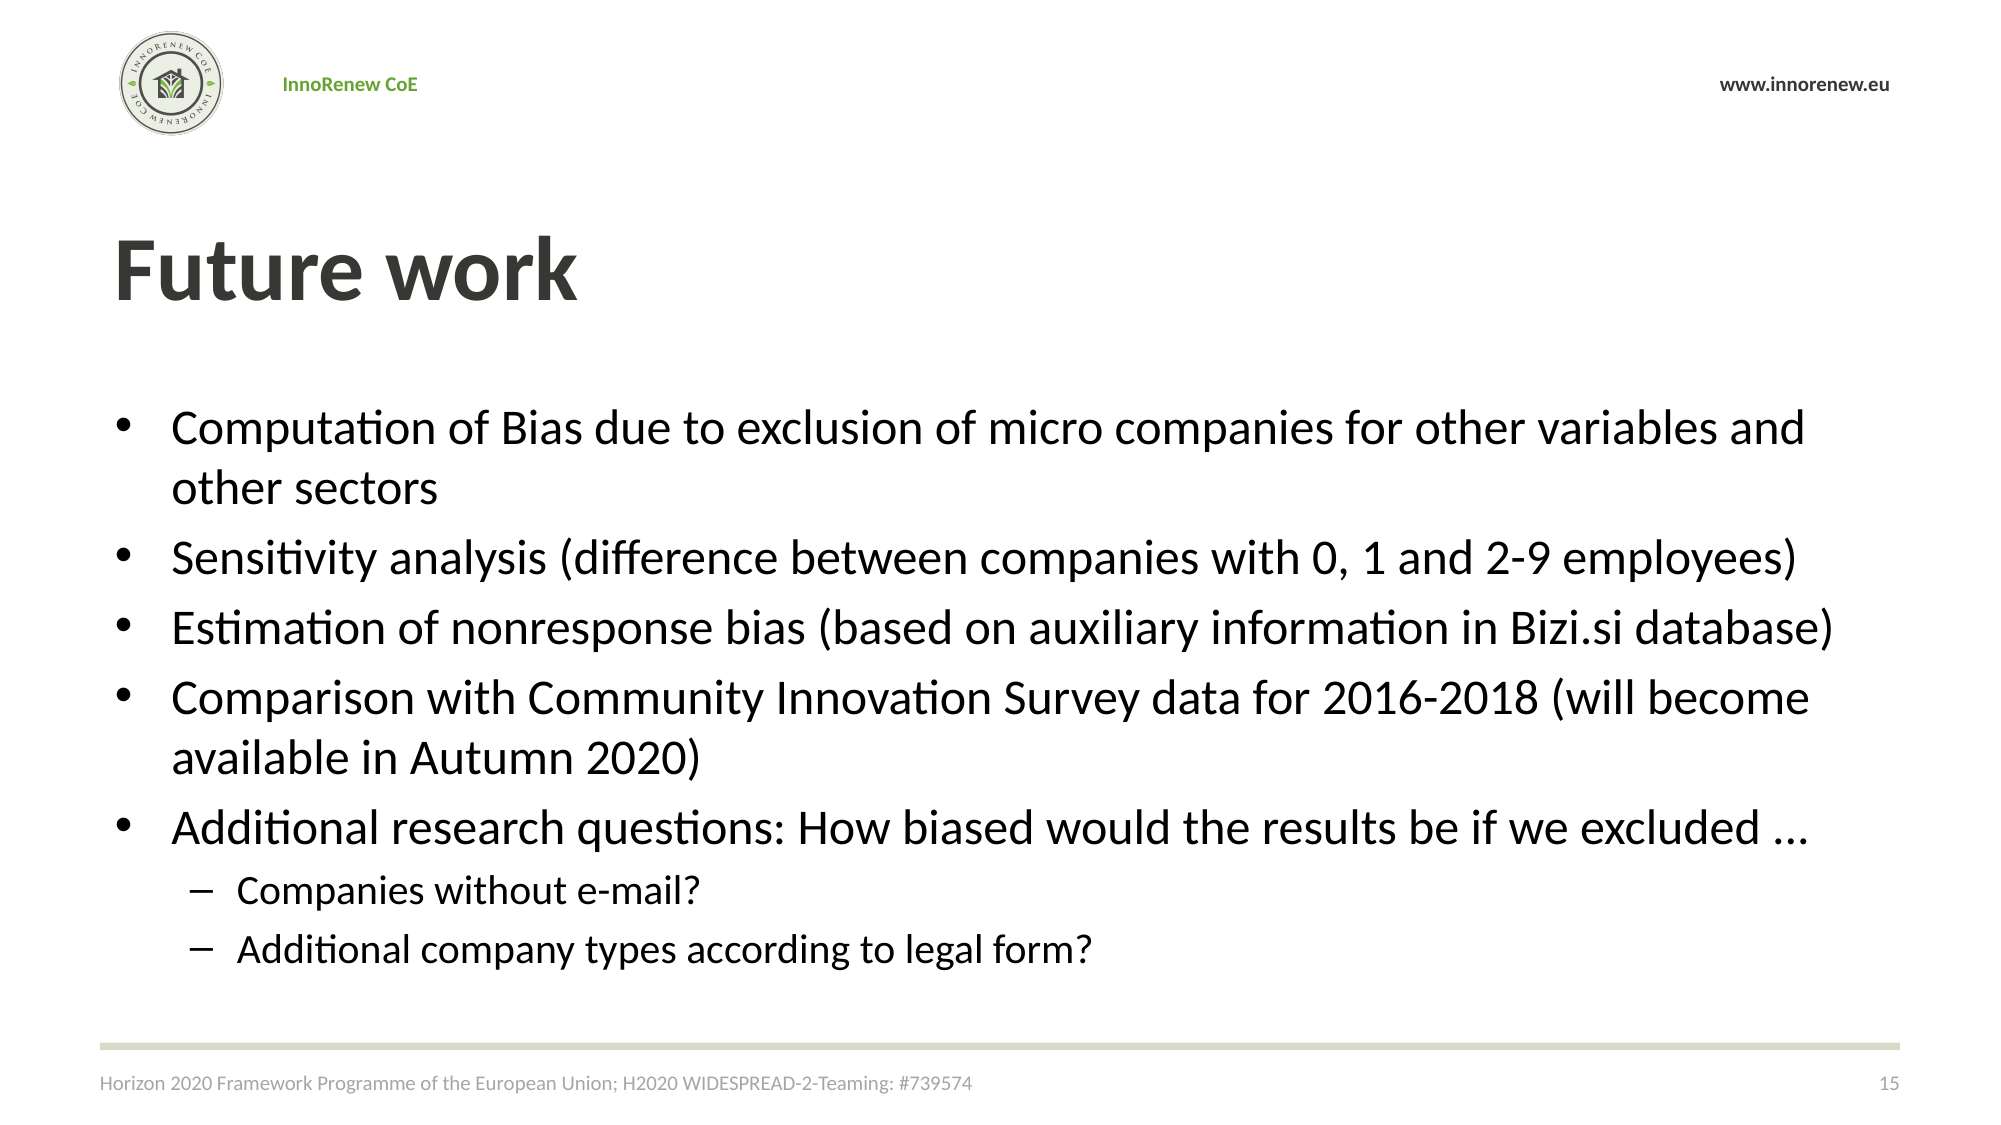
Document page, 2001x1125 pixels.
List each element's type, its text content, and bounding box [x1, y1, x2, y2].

footer Horizon 2020 Framework Programme of the European Union; H2020 WIDESPREAD-2-Teaming: #739574 [99, 1042, 1340, 1103]
list Computation of Bias due to exclusion of micro companies for other variables and other sectors Sensitivity analysis (difference between companies with 0, 1 and 2-9 employees) Estimation of nonresponse bias (based on auxiliary information in Bizi.si database) Comparison with Community Innovation Survey data for 2016-2018 (will become available in Autumn 2020) Additional research questions: How biased would the results be if we excluded ... Companies without e-mail? Additional company types according to legal form? [99, 387, 1900, 1005]
slide_number 15 [1433, 1042, 1900, 1103]
picture [117, 30, 225, 137]
title Future work [99, 169, 1900, 358]
